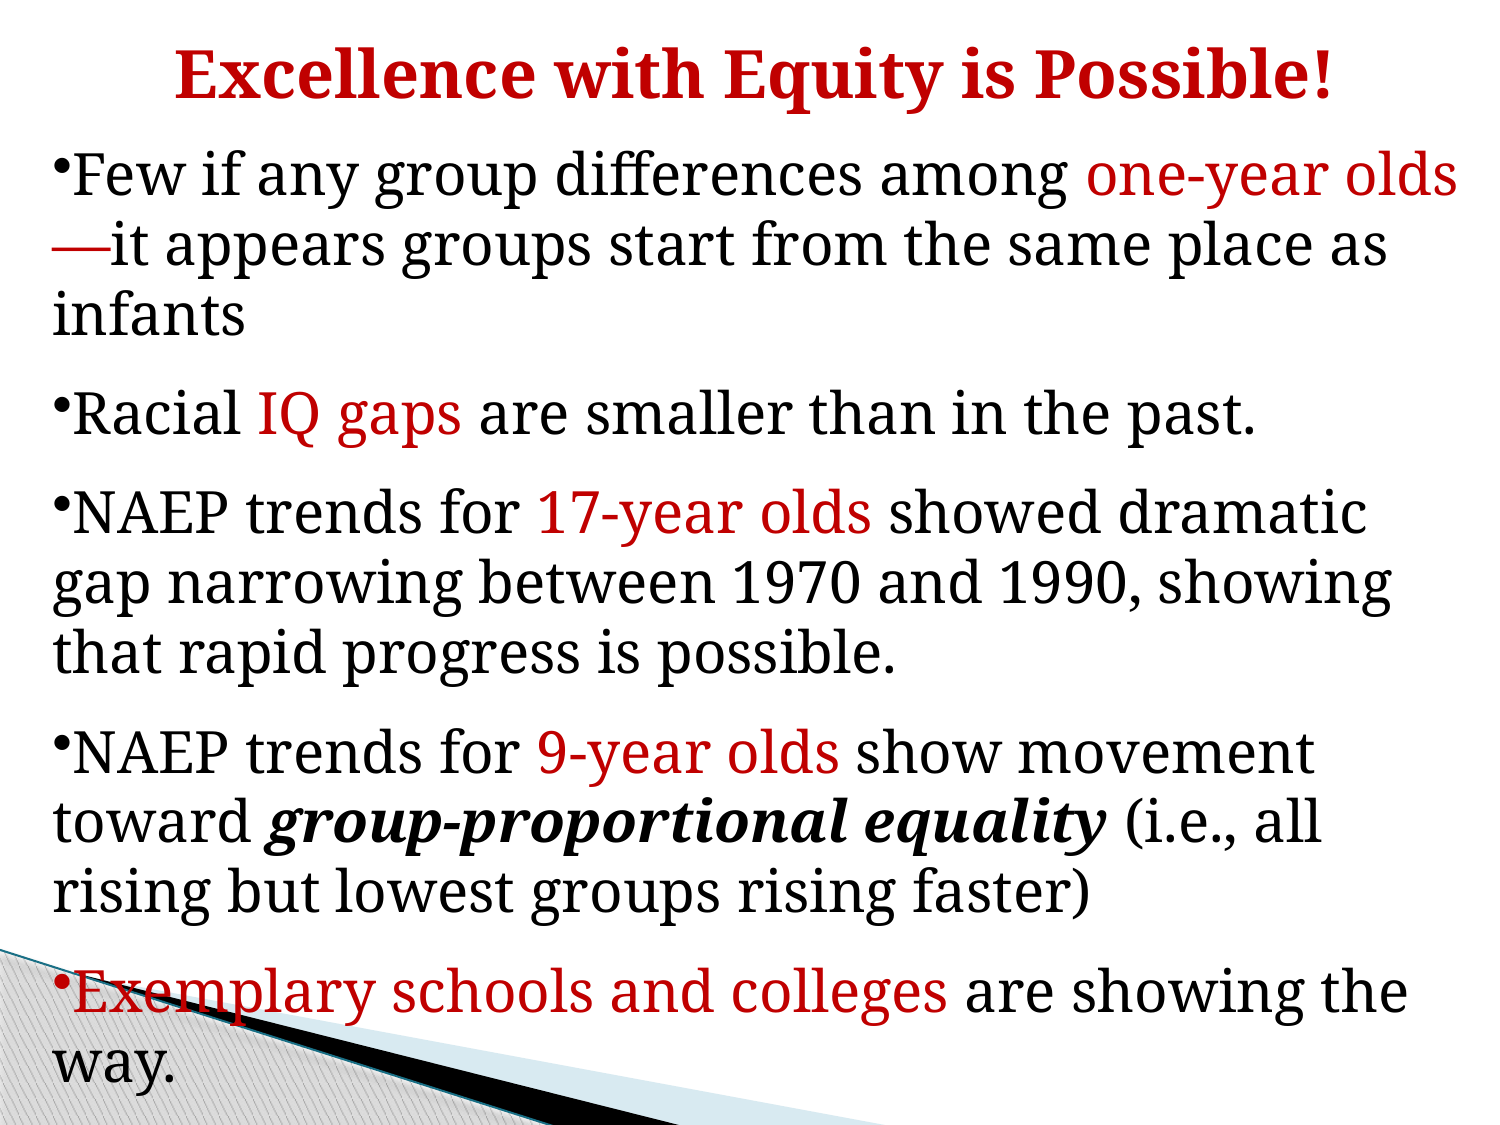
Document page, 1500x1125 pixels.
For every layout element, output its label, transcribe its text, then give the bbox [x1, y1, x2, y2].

text_box Excellence with Equity is Possible! Few if any group differences among one-year olds—it appears groups start from the same place as infants Racial IQ gaps are smaller than in the past. NAEP trends for 17-year olds showed dramatic gap narrowing between 1970 and 1990, showing that rapid progress is possible. NAEP trends for 9-year olds show movement toward group-proportional equality (i.e., all rising but lowest groups rising faster) Exemplary schools and colleges are showing the way. [37, 24, 1475, 1102]
